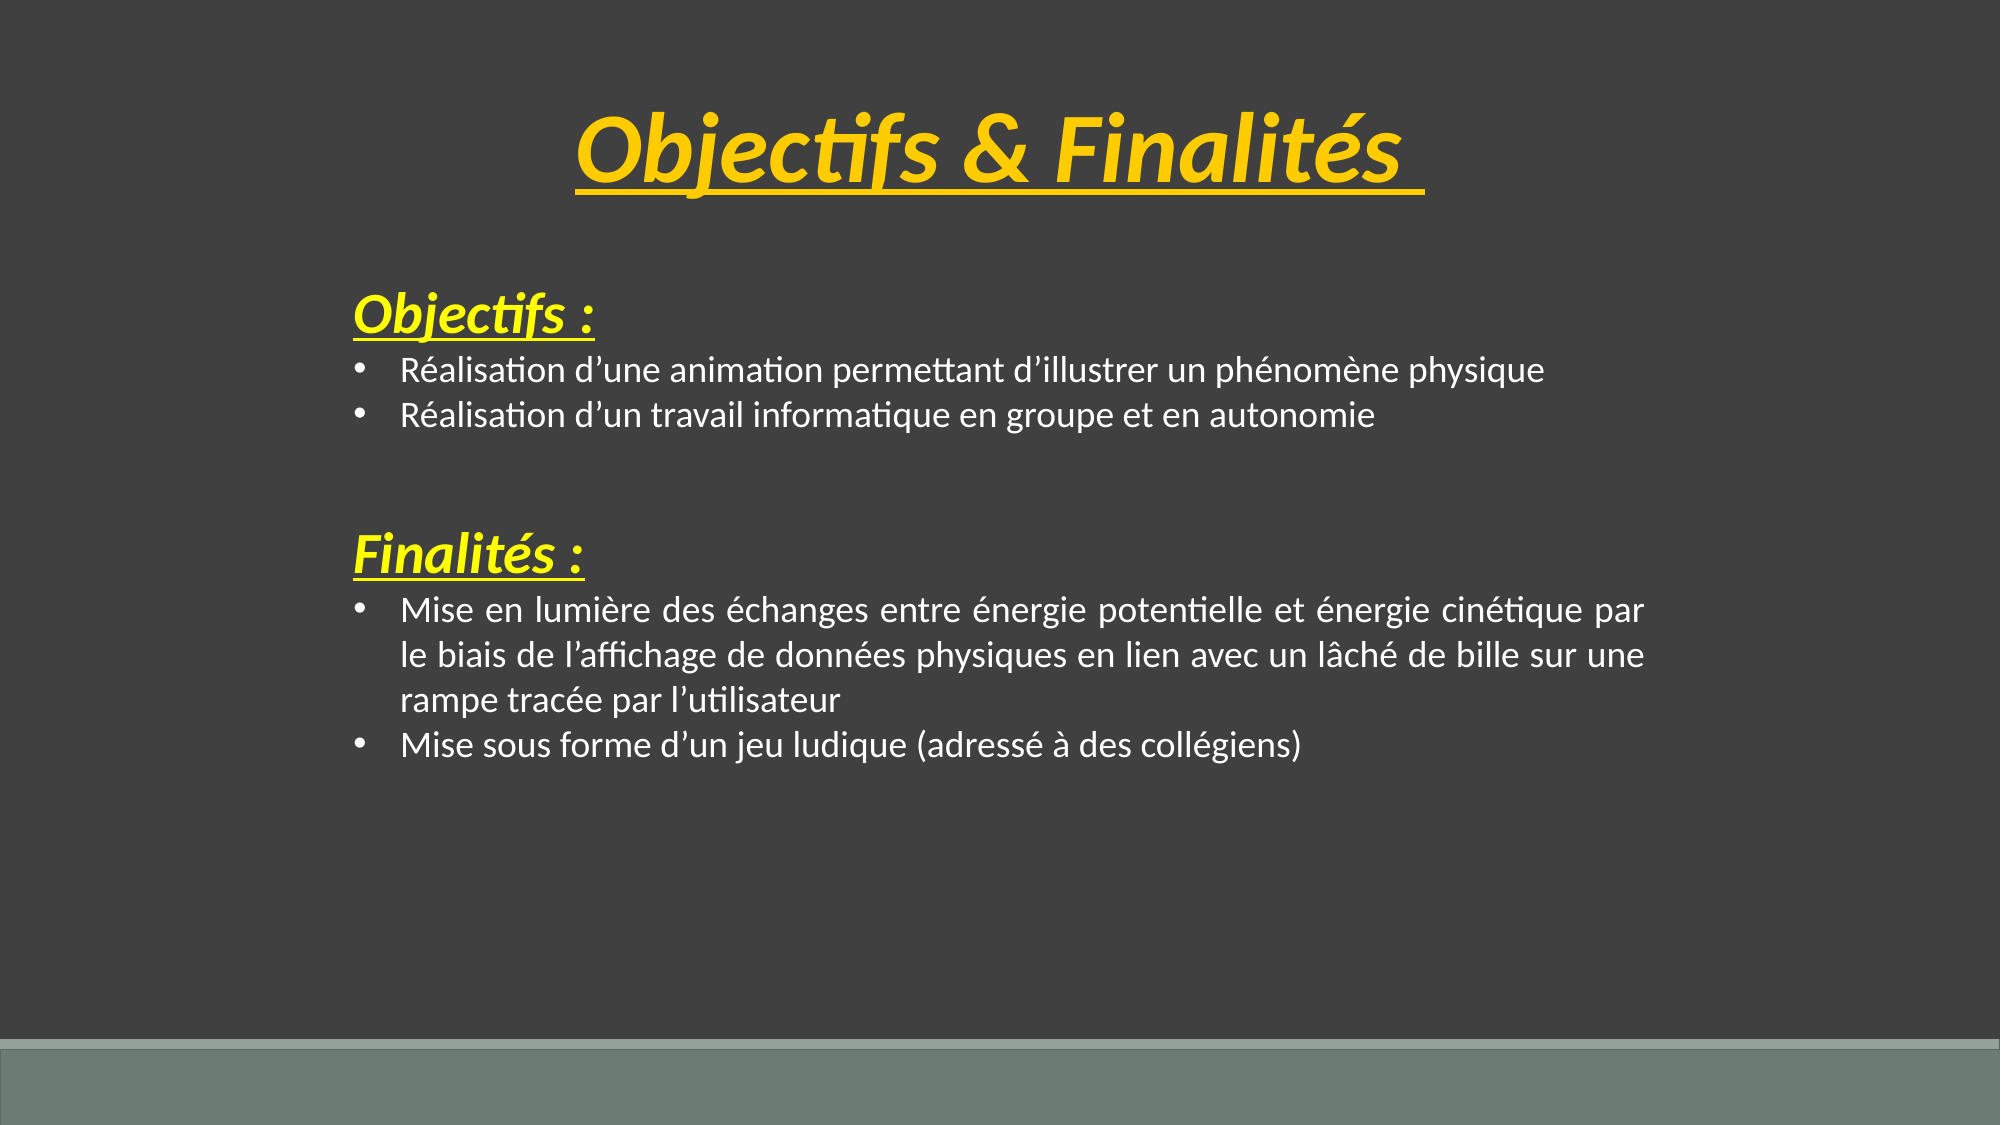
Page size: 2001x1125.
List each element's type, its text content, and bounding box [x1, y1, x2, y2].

text_box Objectifs : Réalisation d’une animation permettant d’illustrer un phénomène physique Réalisation d’un travail informatique en groupe et en autonomie Finalités : Mise en lumière des échanges entre énergie potentielle et énergie cinétique par le biais de l’affichage de données physiques en lien avec un lâché de bille sur une rampe tracée par l’utilisateur Mise sous forme d’un jeu ludique (adressé à des collégiens) [338, 233, 1662, 863]
text_box Objectifs & Finalités [511, 75, 1489, 210]
